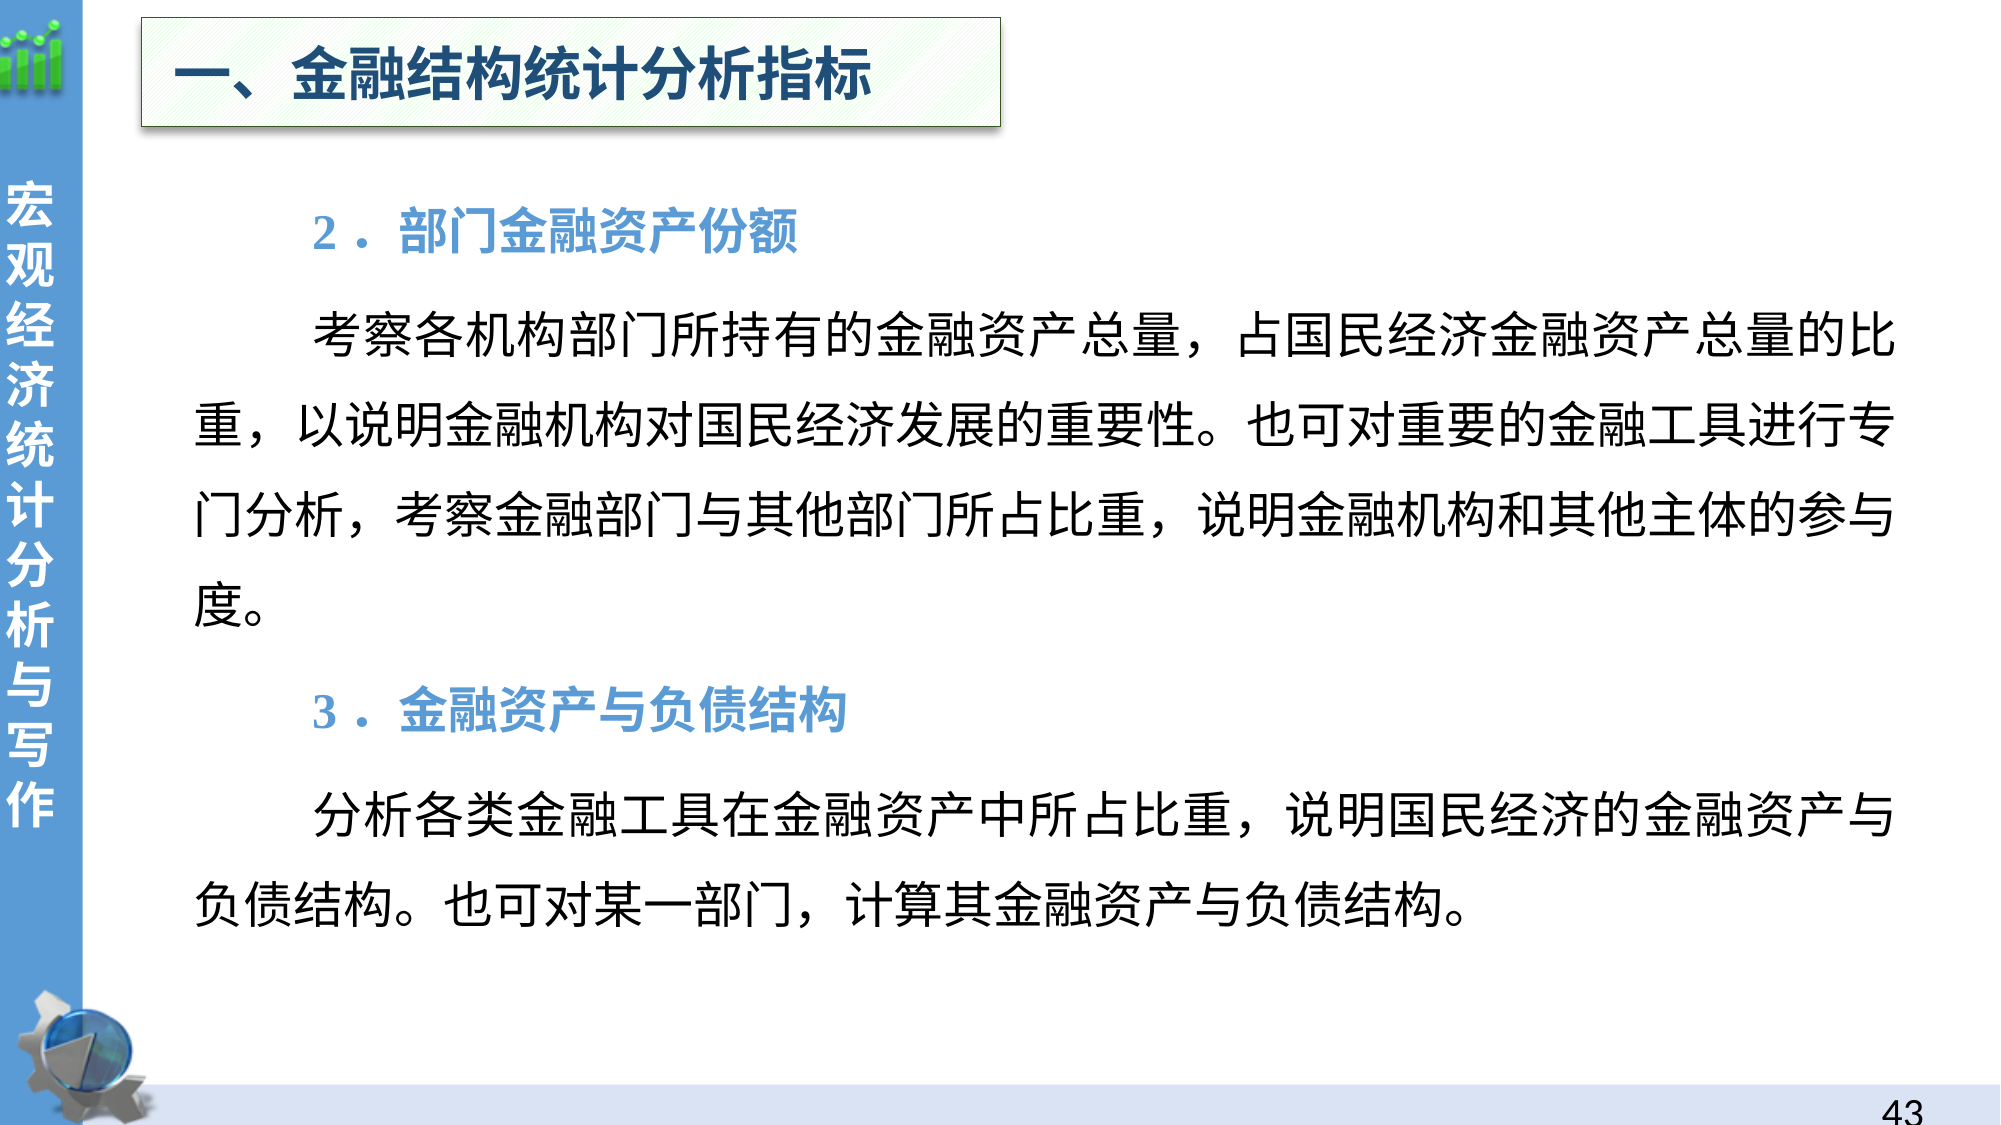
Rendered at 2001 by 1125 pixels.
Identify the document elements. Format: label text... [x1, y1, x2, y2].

text_box 2．部门金融资产份额 考察各机构部门所持有的金融资产总量，占国民经济金融资产总量的比重，以说明金融机构对国民经济发展的重要性。也可对重要的金融工具进行专门分析，考察金融部门与其他部门所占比重，说明金融机构和其他主体的参与度。 3．金融资产与负债结构 分析各类金融工具在金融资产中所占比重，说明国民经济的金融资产与负债结构。也可对某一部门，计算其金融资产与负债结构。 [179, 161, 1913, 1062]
text_box 一、金融结构统计分析指标 [141, 17, 1000, 127]
text_box 42 [1786, 1085, 1940, 1125]
picture [0, 0, 2001, 1125]
